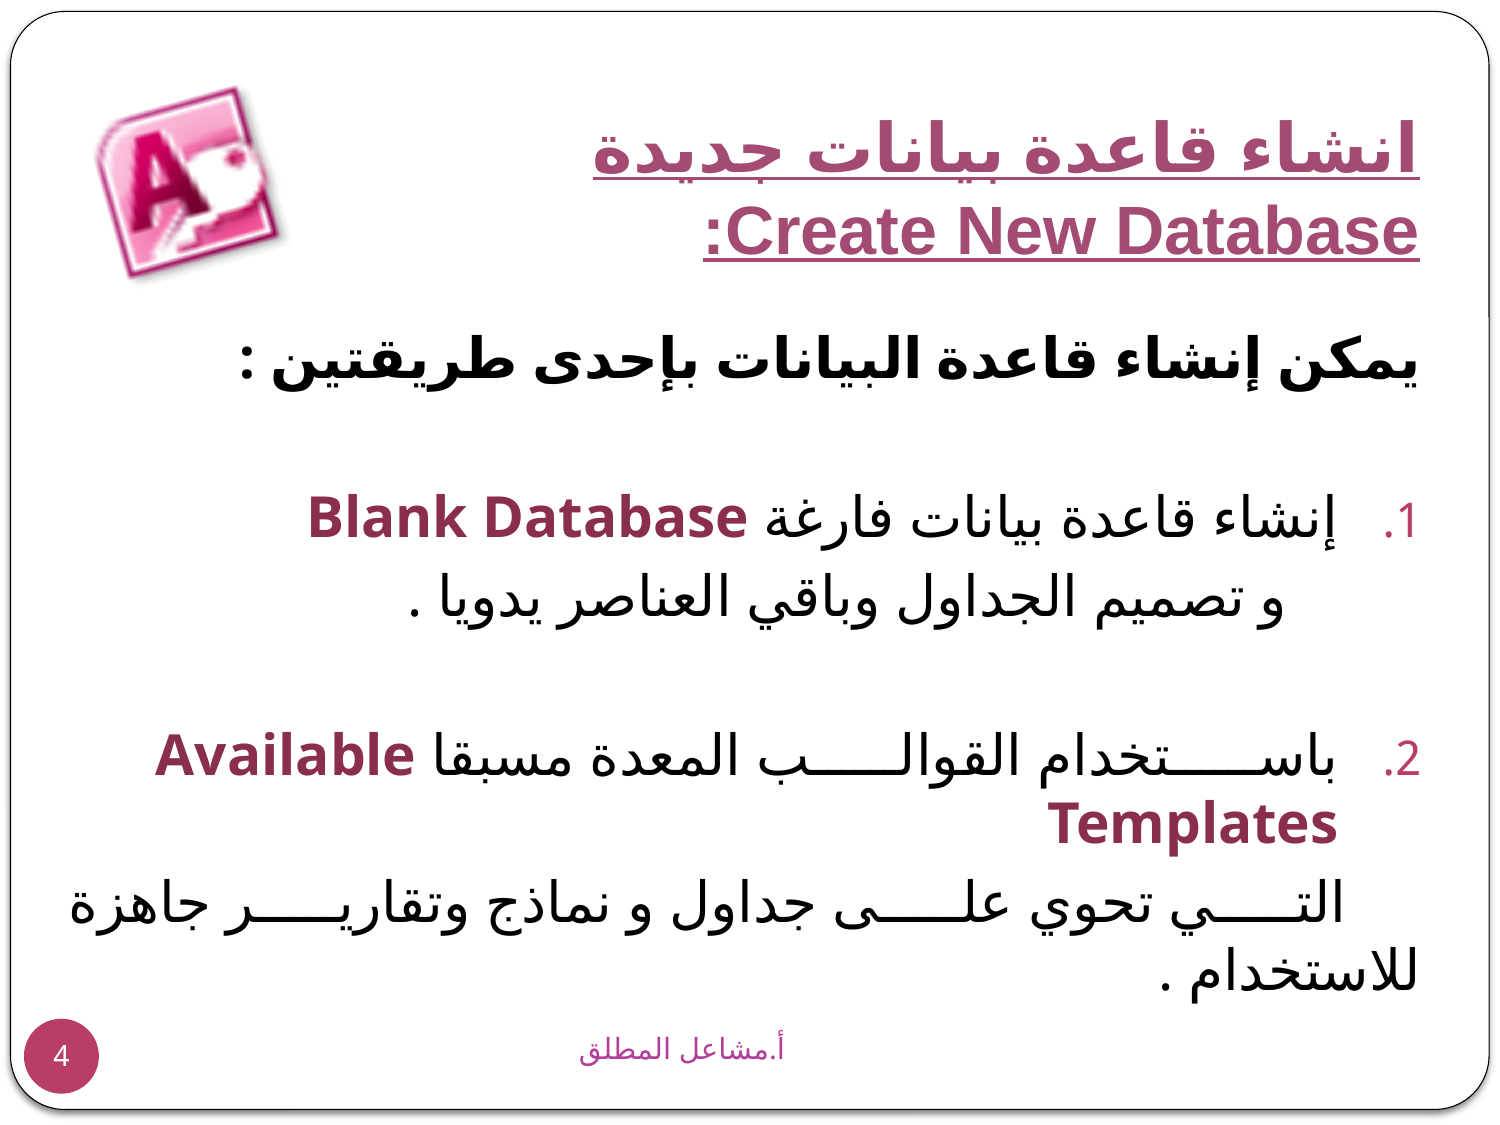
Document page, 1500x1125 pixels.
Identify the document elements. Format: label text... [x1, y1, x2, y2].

footer أ.مشاعل المطلق [150, 1012, 800, 1088]
title انشاء قاعدة بيانات جديدة Create New Database: [293, 96, 1435, 284]
list يمكن إنشاء قاعدة البيانات بإحدى طريقتين : إنشاء قاعدة بيانات فارغة Blank Database و تصميم الجداول وباقي العناصر يدويا . باستخدام القوالب المعدة مسبقا Available Templates التي تحوي على جداول و نماذج وتقارير جاهزة للاستخدام . [54, 314, 1436, 1010]
slide_number 4 [23, 1018, 99, 1094]
picture [55, 57, 313, 325]
